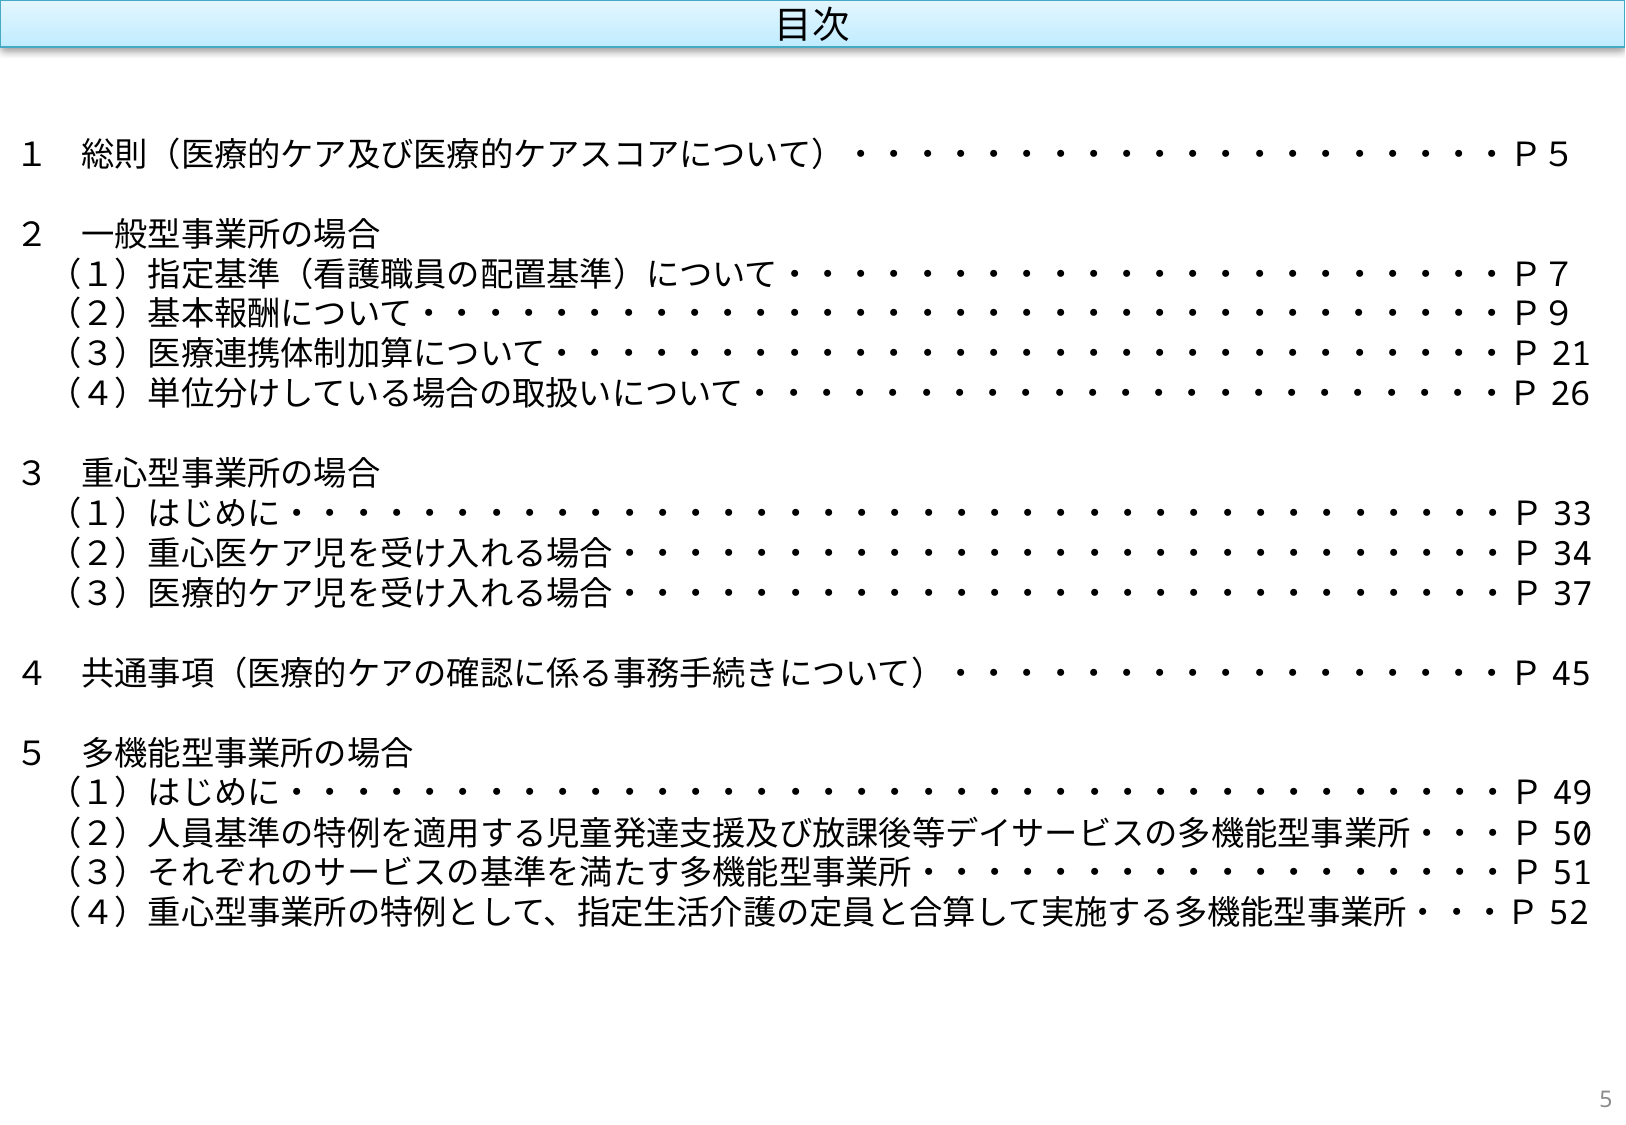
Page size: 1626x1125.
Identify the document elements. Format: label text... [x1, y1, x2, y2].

text_box 目次 [0, 0, 1625, 48]
slide_number 4 [1248, 1070, 1625, 1125]
text_box １ 総則（医療的ケア及び医療的ケアスコアについて）・・・・・・・・・・・・・・・・・・・・Ｐ５ ２ 一般型事業所の場合 （１）指定基準（看護職員の配置基準）について・・・・・・・・・・・・・・・・・・・・・・Ｐ７ （２）基本報酬について・・・・・・・・・・・・・・・・・・・・・・・・・・・・・・・・・Ｐ９ （３）医療連携体制加算について・・・・・・・・・・・・・・・・・・・・・・・・・・・・・Ｐ21 （４）単位分けしている場合の取扱いについて・・・・・・・・・・・・・・・・・・・・・・・Ｐ26 ３ 重心型事業所の場合 （１）はじめに・・・・・・・・・・・・・・・・・・・・・・・・・・・・・・・・・・・・・Ｐ33 （２）重心医ケア児を受け入れる場合・・・・・・・・・・・・・・・・・・・・・・・・・・・Ｐ34 （３）医療的ケア児を受け入れる場合・・・・・・・・・・・・・・・・・・・・・・・・・・・Ｐ37 ４ 共通事項（医療的ケアの確認に係る事務手続きについて）・・・・・・・・・・・・・・・・・Ｐ45 ５ 多機能型事業所の場合 （１）はじめに・・・・・・・・・・・・・・・・・・・・・・・・・・・・・・・・・・・・・Ｐ49 （２）人員基準の特例を適用する児童発達支援及び放課後等デイサービスの多機能型事業所・・・Ｐ50 （３）それぞれのサービスの基準を満たす多機能型事業所・・・・・・・・・・・・・・・・・・Ｐ51 （４）重心型事業所の特例として、指定生活介護の定員と合算して実施する多機能型事業所・・・Ｐ52 [0, 125, 1625, 1112]
